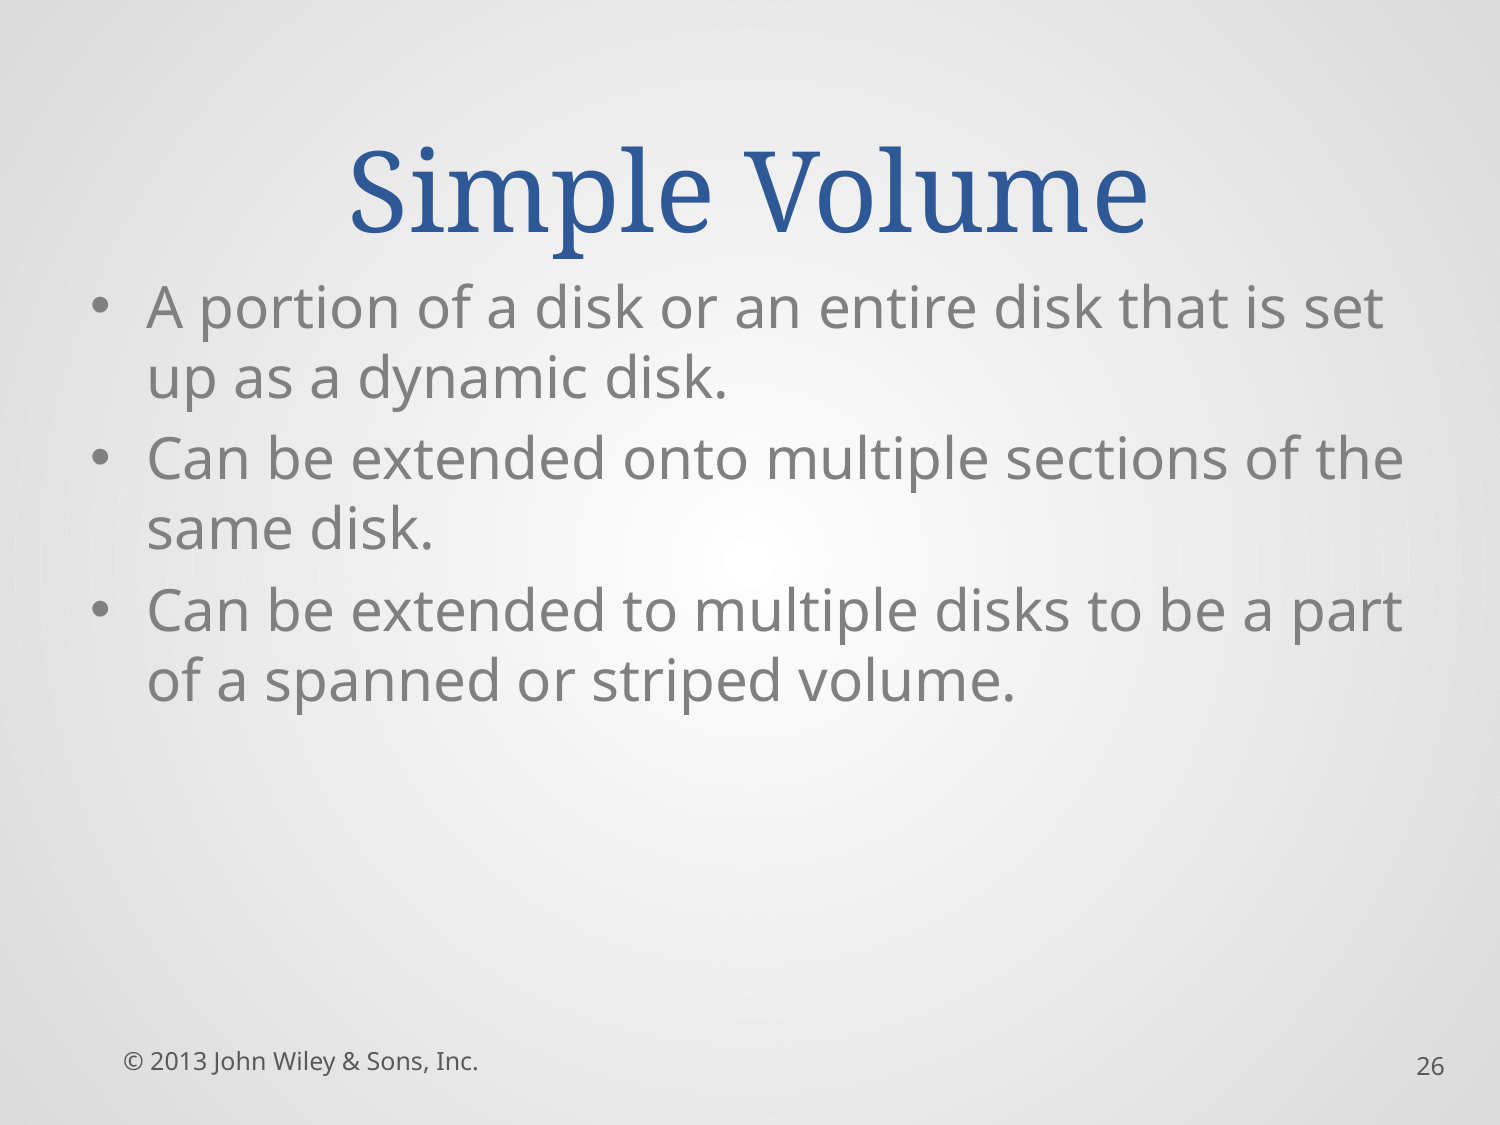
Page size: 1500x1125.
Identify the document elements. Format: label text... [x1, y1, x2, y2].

title Simple Volume [75, 0, 1425, 262]
list A portion of a disk or an entire disk that is set up as a dynamic disk. Can be extended onto multiple sections of the same disk. Can be extended to multiple disks to be a part of a spanned or striped volume. [75, 262, 1425, 1005]
footer © 2013 John Wiley & Sons, Inc. [108, 1037, 576, 1098]
slide_number 26 [1401, 1042, 1494, 1103]
